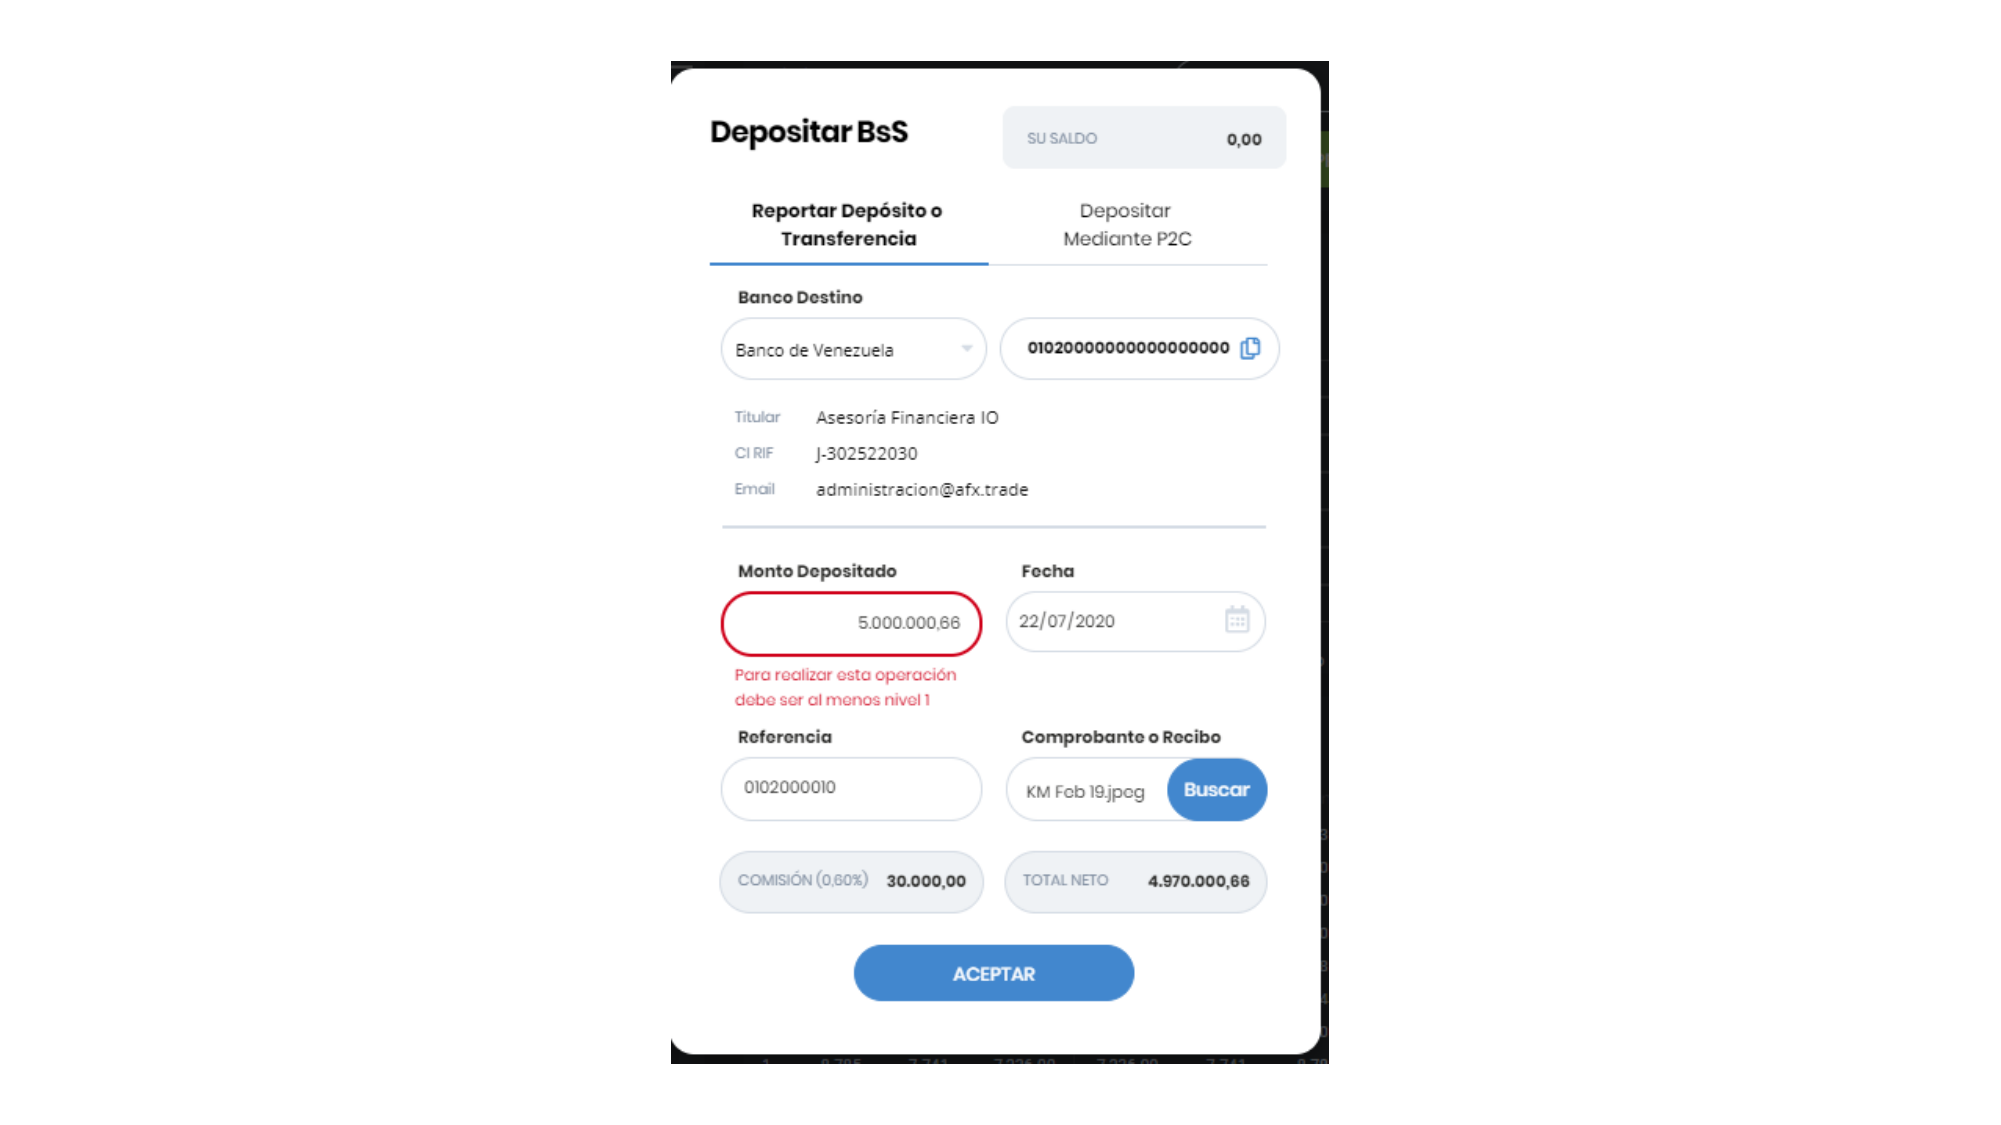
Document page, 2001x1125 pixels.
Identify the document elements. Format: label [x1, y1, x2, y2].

picture [671, 61, 1329, 1064]
